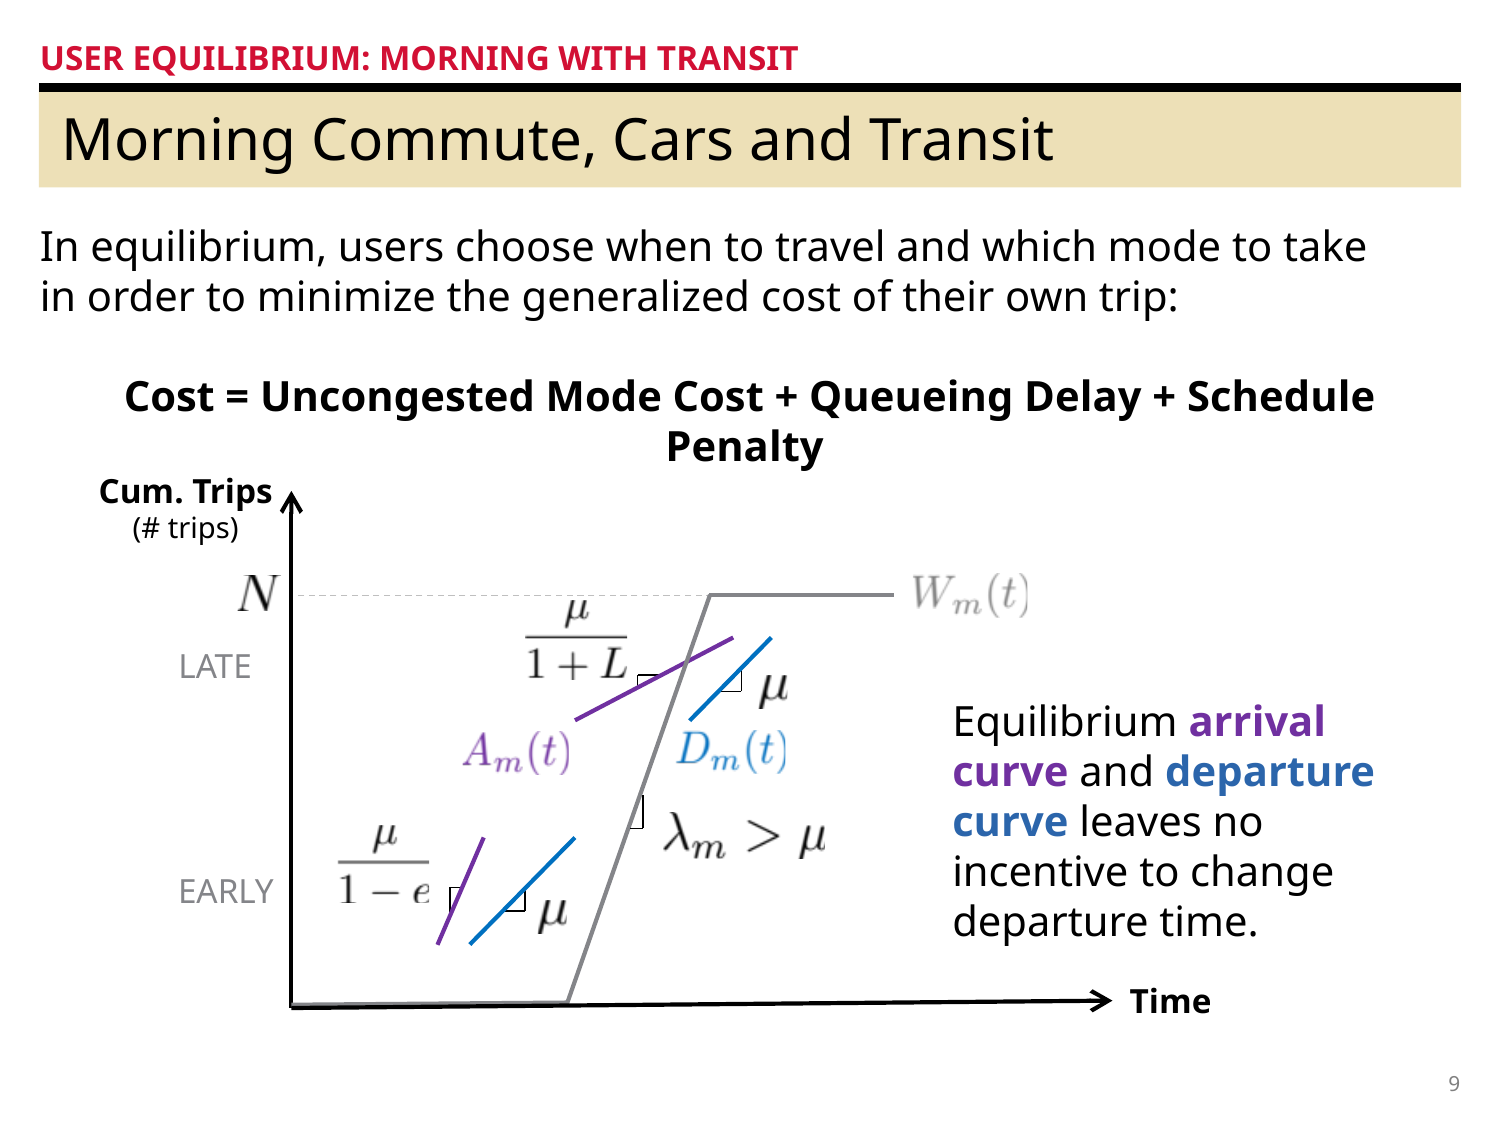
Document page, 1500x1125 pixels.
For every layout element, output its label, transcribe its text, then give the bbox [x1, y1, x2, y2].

text_box Cost = Uncongested Mode Cost + Queueing Delay + Schedule Penalty [62, 362, 1438, 478]
picture [537, 899, 567, 934]
text_box LATE [163, 637, 267, 693]
title Morning Commute, Cars and Transit [38, 92, 1462, 188]
text_box Cum. Trips (# trips) [83, 462, 288, 553]
picture [674, 729, 786, 775]
picture [462, 731, 569, 776]
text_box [566, 594, 711, 999]
text_box In equilibrium, users choose when to travel and which mode to take in order to minimize the generalized cost of their own trip: [24, 212, 1400, 328]
picture [758, 674, 788, 709]
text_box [630, 794, 644, 829]
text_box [486, 837, 561, 945]
picture [237, 574, 282, 611]
text_box USER EQUILIBRIUM: MORNING WITH TRANSIT [24, 27, 1475, 88]
picture [912, 573, 1028, 618]
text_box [291, 1000, 1113, 1009]
picture [337, 824, 430, 903]
text_box Time [1114, 972, 1227, 1028]
text_box EARLY [163, 862, 286, 918]
picture [524, 599, 628, 680]
picture [662, 812, 826, 859]
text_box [437, 837, 484, 946]
text_box Equilibrium arrival curve and departure curve leaves no incentive to change departure time. [937, 687, 1463, 953]
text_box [689, 637, 772, 721]
